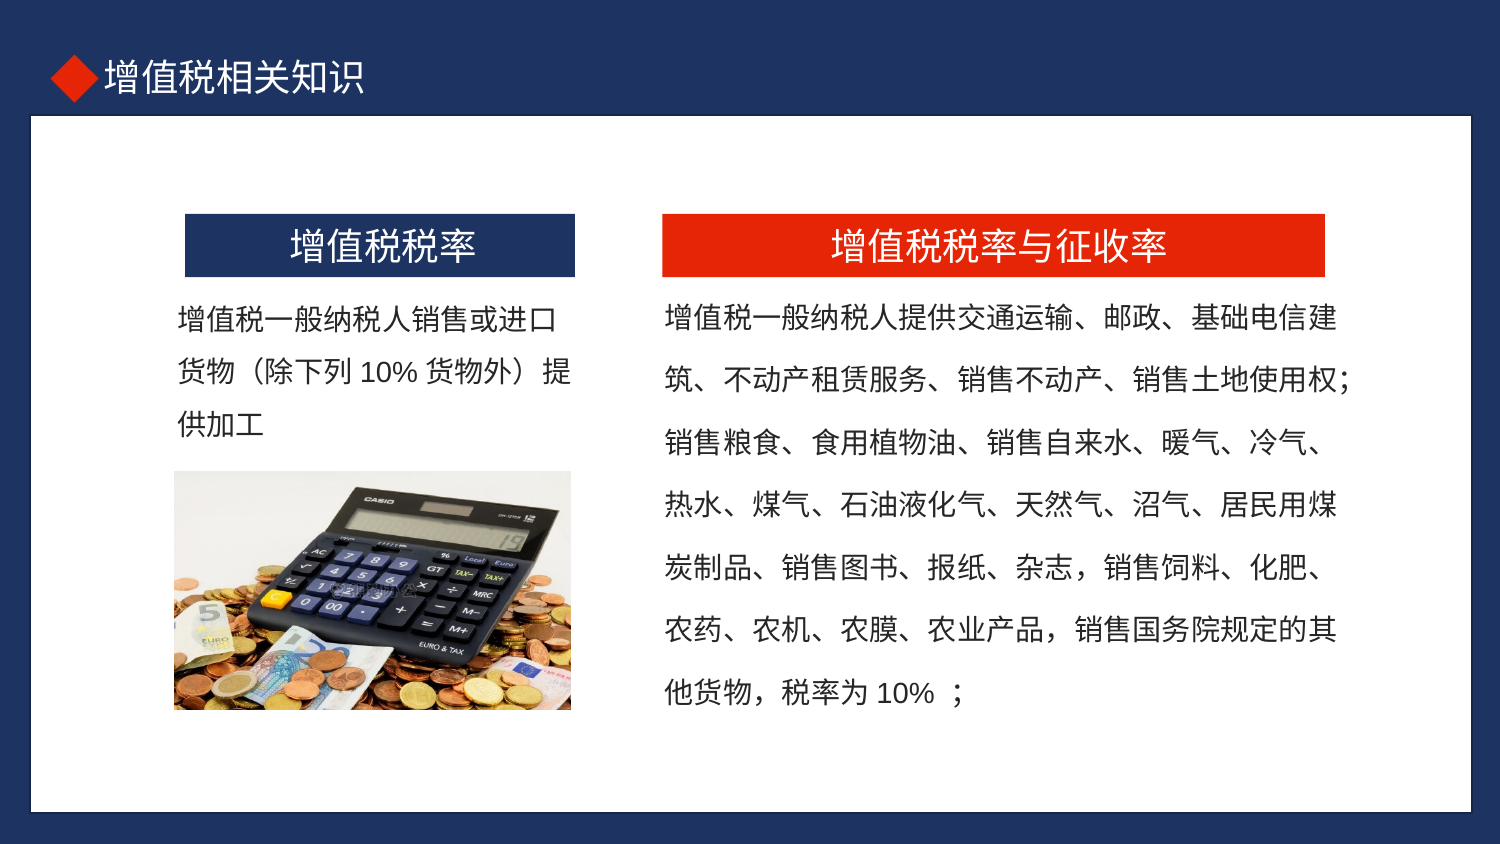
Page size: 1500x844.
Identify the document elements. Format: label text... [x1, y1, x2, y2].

text_box 增值税一般纳税人提供交通运输、邮政、基础电信建筑、不动产租赁服务、销售不动产、销售土地使用权；销售粮食、食用植物油、销售自来水、暖气、冷气、热水、煤气、石油液化气、天然气、沼气、居民用煤炭制品、销售图书、报纸、杂志，销售饲料、化肥、农药、农机、农膜、农业产品，销售国务院规定的其他货物，税率为10% ； [650, 263, 1375, 717]
picture [174, 471, 571, 710]
text_box 增值税一般纳税人销售或进口货物（除下列10%货物外）提供加工 [162, 276, 592, 449]
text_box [185, 213, 575, 278]
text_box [662, 213, 1325, 278]
